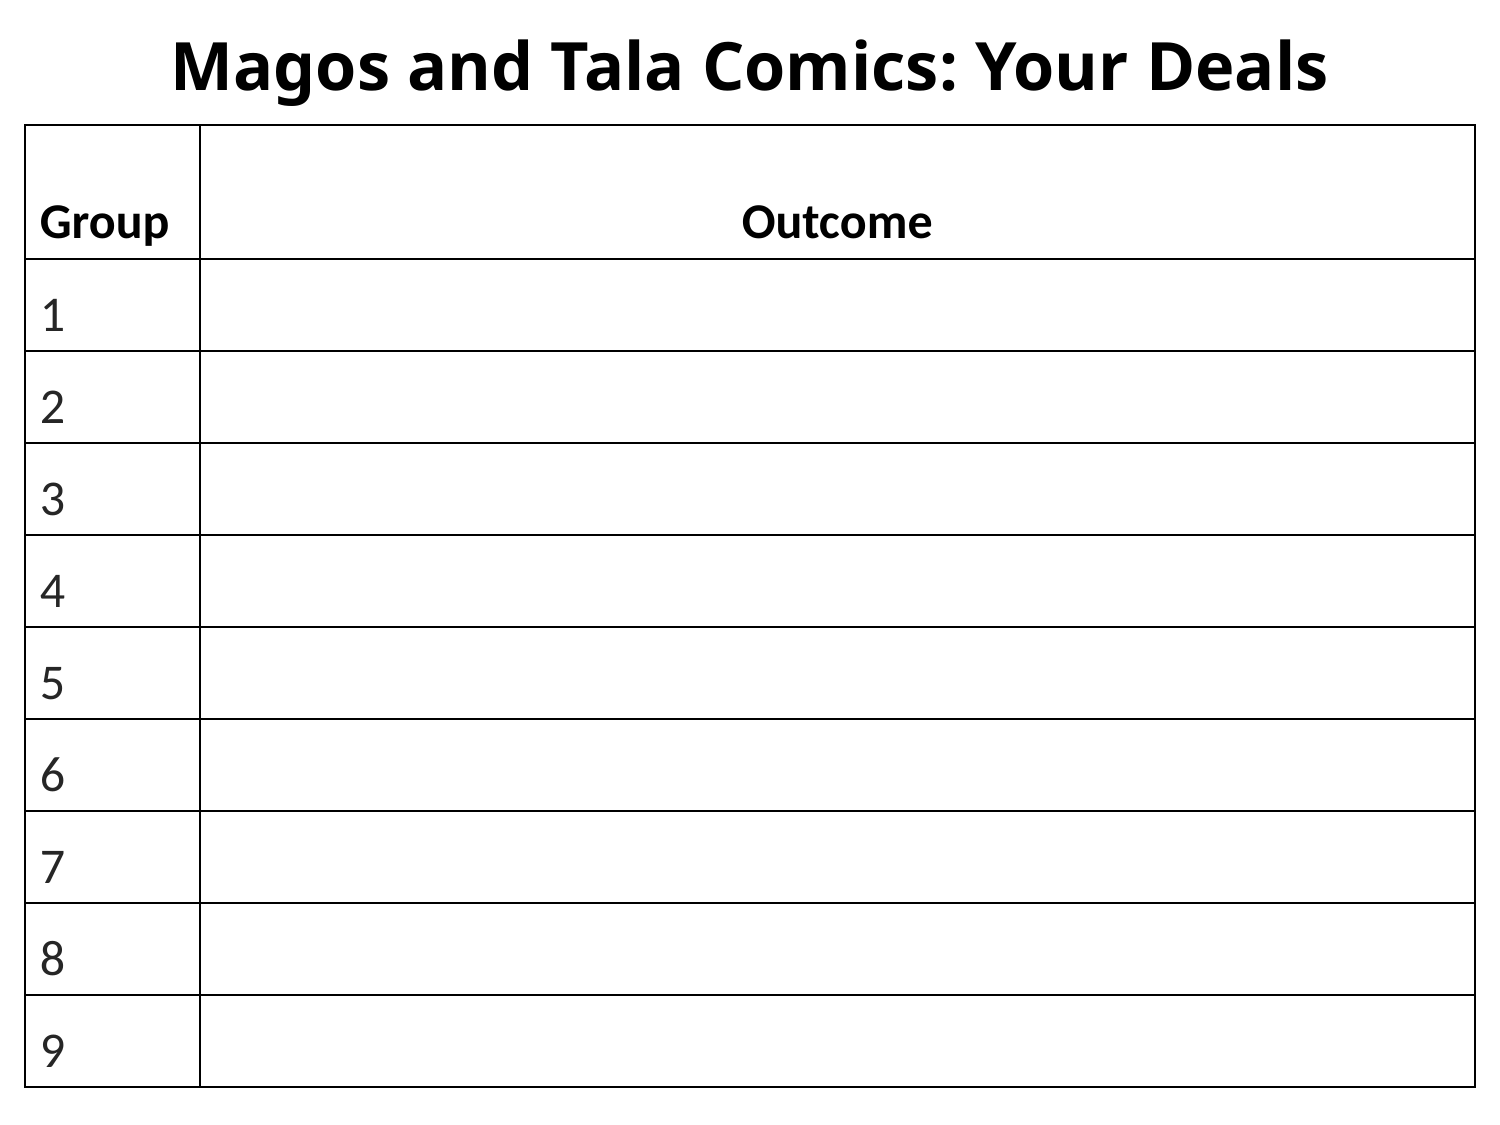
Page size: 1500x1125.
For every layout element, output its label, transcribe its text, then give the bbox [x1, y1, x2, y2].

text_box Magos and Tala Comics: Your Deals [0, 16, 1500, 112]
table_cell [201, 904, 1474, 994]
table_header Group [26, 126, 199, 258]
table_cell 7 [26, 812, 199, 902]
table_cell [201, 260, 1474, 350]
table_cell 2 [26, 352, 199, 442]
table_cell 5 [26, 628, 199, 718]
table_cell [201, 352, 1474, 442]
table_cell 8 [26, 904, 199, 994]
table_header Outcome [201, 126, 1474, 258]
table_cell 3 [26, 444, 199, 534]
table_cell [201, 444, 1474, 534]
table_cell 6 [26, 720, 199, 810]
table_cell 4 [26, 536, 199, 626]
table_cell [201, 996, 1474, 1086]
table_cell [201, 536, 1474, 626]
table_cell [201, 812, 1474, 902]
table_cell 9 [26, 996, 199, 1086]
table_cell [201, 720, 1474, 810]
table_cell [201, 628, 1474, 718]
table_cell 1 [26, 260, 199, 350]
